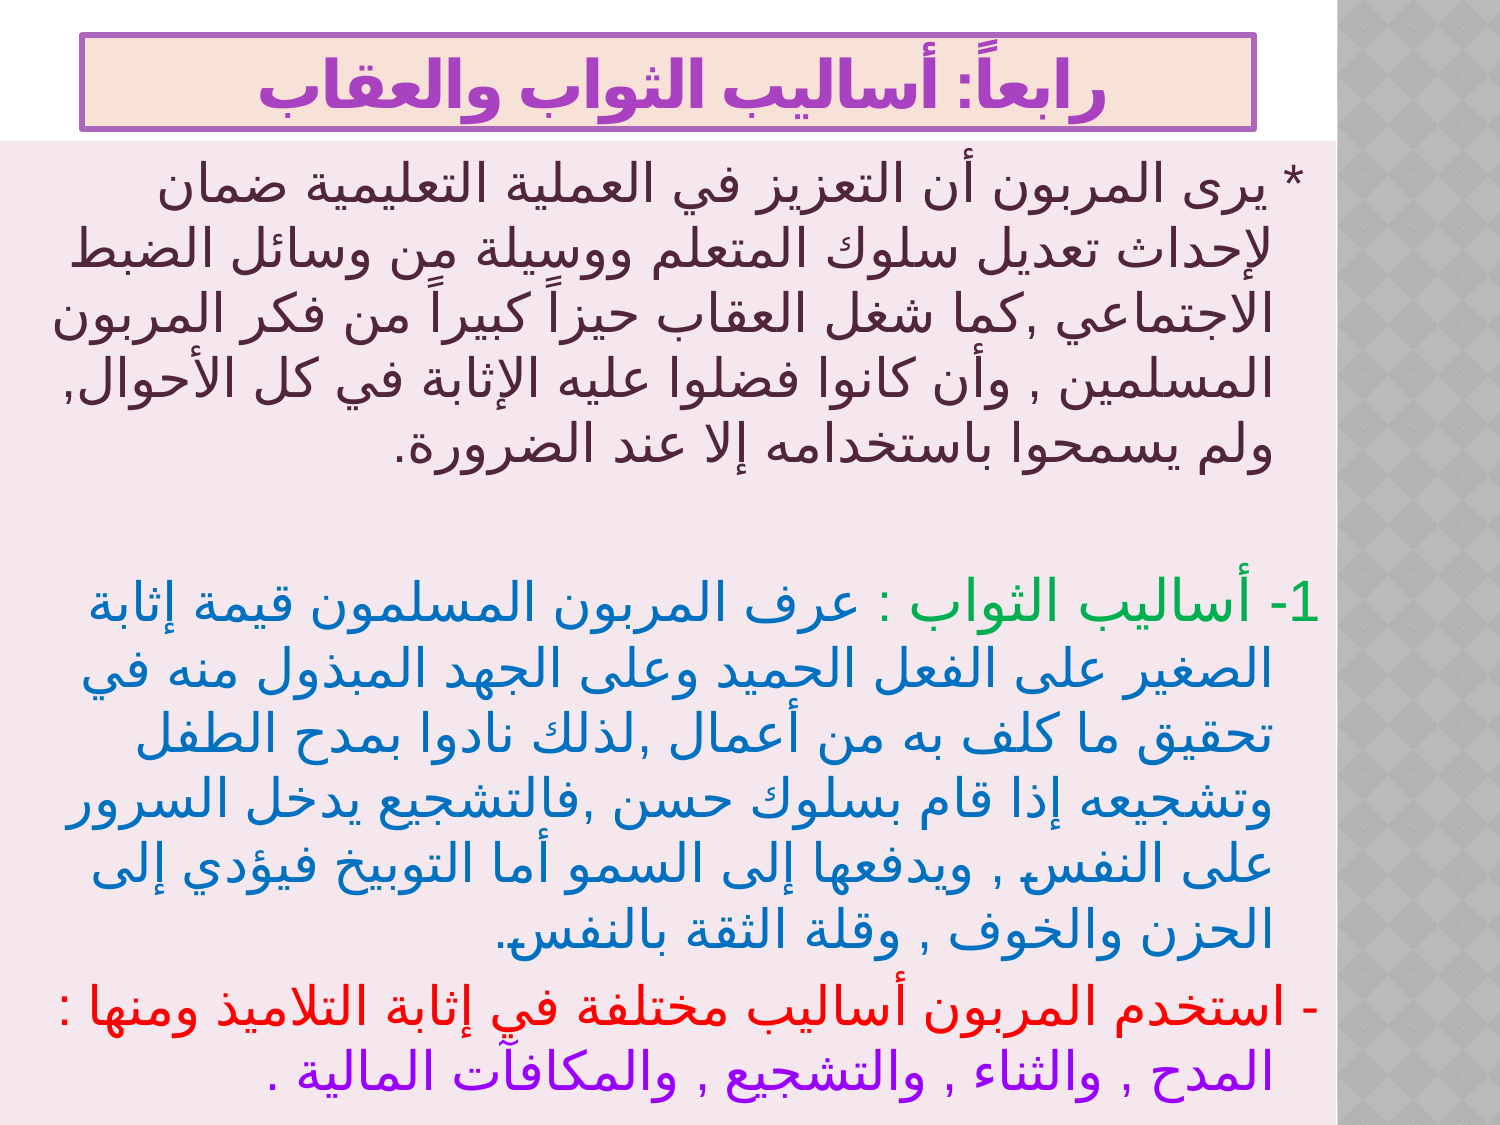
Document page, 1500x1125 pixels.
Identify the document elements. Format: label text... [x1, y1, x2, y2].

title رابعاً: أساليب الثواب والعقاب [79, 32, 1257, 132]
list * يرى المربون أن التعزيز في العملية التعليمية ضمان لإحداث تعديل سلوك المتعلم ووسيلة من وسائل الضبط الاجتماعي ,كما شغل العقاب حيزاً كبيراً من فكر المربون المسلمين , وأن كانوا فضلوا عليه الإثابة في كل الأحوال, ولم يسمحوا باستخدامه إلا عند الضرورة. 1- أساليب الثواب : عرف المربون المسلمون قيمة إثابة الصغير على الفعل الحميد وعلى الجهد المبذول منه في تحقيق ما كلف به من أعمال ,لذلك نادوا بمدح الطفل وتشجيعه إذا قام بسلوك حسن ,فالتشجيع يدخل السرور على النفس , ويدفعها إلى السمو أما التوبيخ فيؤدي إلى الحزن والخوف , وقلة الثقة بالنفس. - استخدم المربون أساليب مختلفة في إثابة التلاميذ ومنها : المدح , والثناء , والتشجيع , والمكافآت المالية . [0, 140, 1337, 1125]
